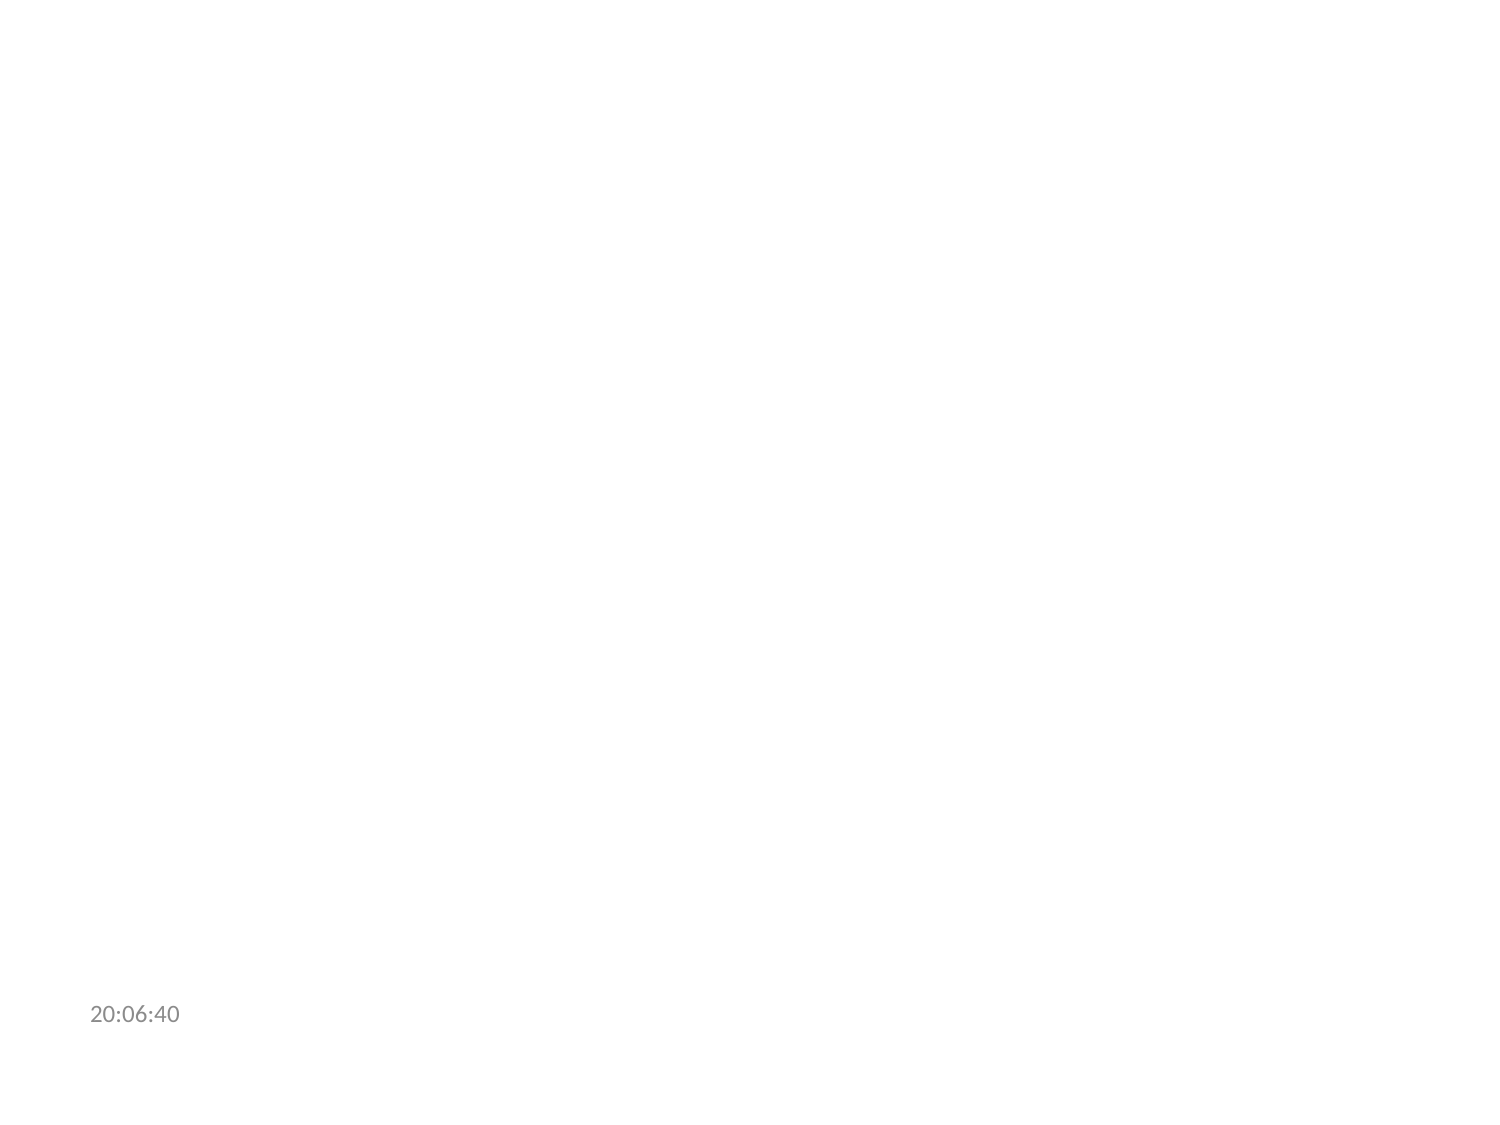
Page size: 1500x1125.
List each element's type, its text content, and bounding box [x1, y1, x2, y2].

text_box 15:35:09 [75, 982, 425, 1043]
